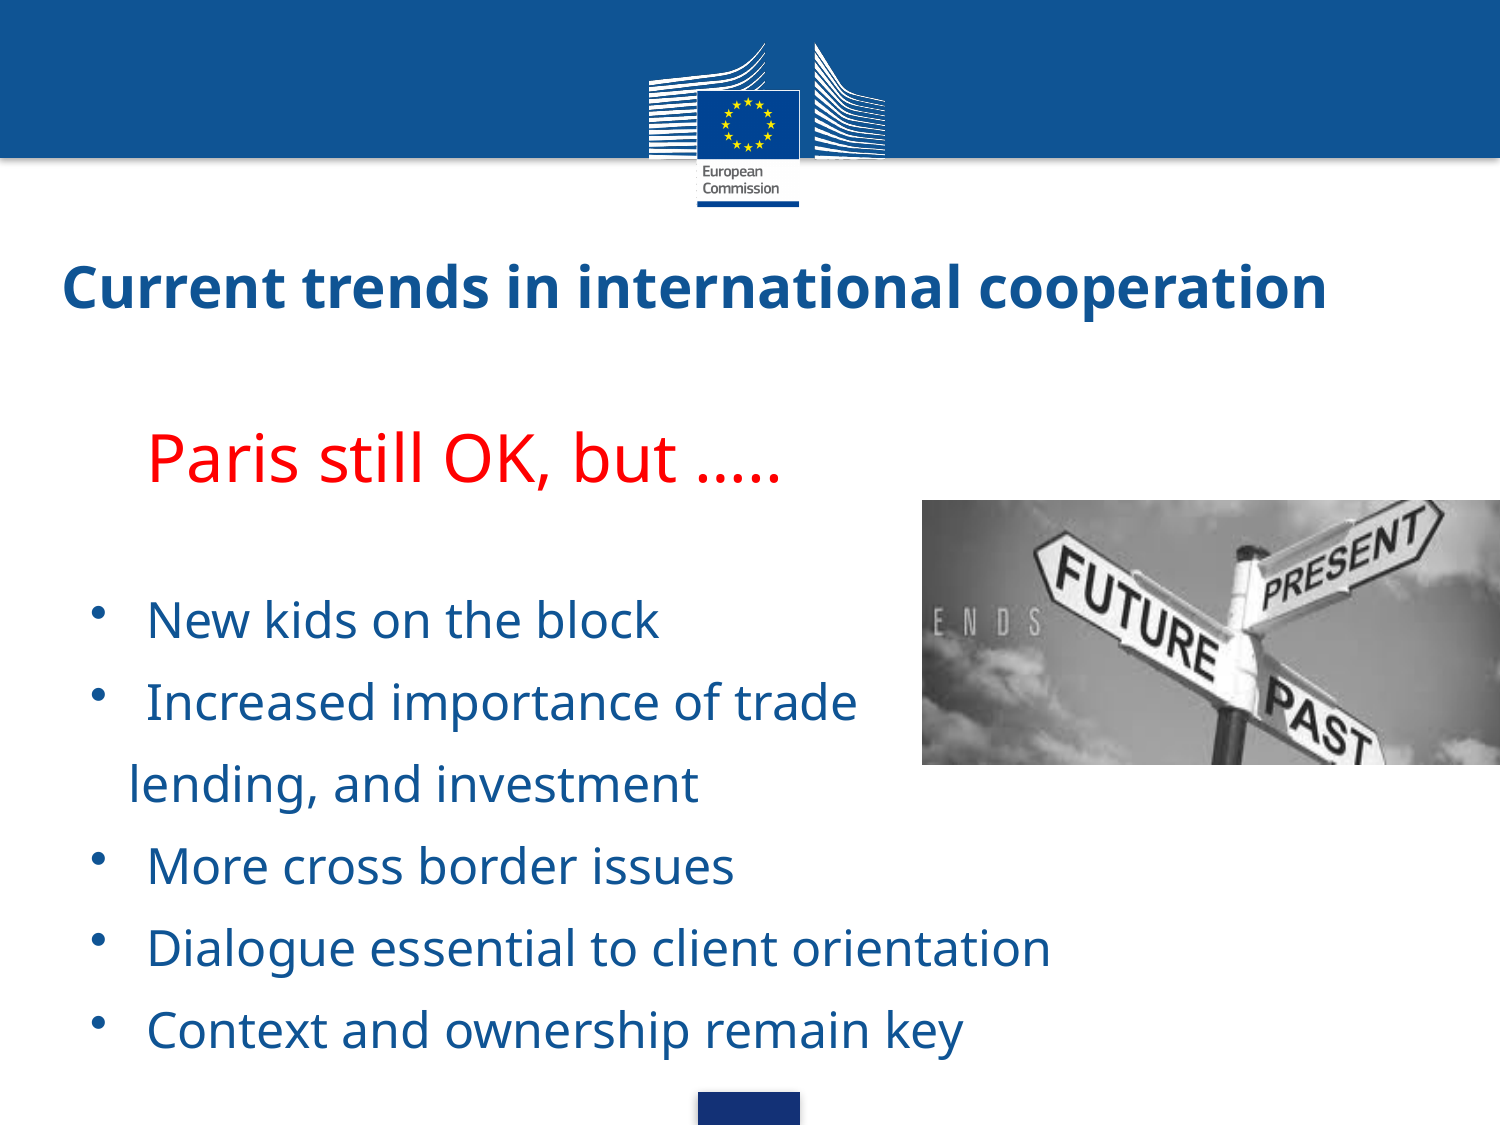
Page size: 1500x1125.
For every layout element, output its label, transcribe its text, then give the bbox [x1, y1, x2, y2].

picture [649, 42, 885, 208]
picture [922, 500, 1500, 765]
list Paris still OK, but ….. New kids on the block Increased importance of trade lending, and investment More cross border issues Dialogue essential to client orientation Context and ownership remain key [75, 408, 1425, 1025]
title Current trends in international cooperation [46, 208, 1500, 362]
